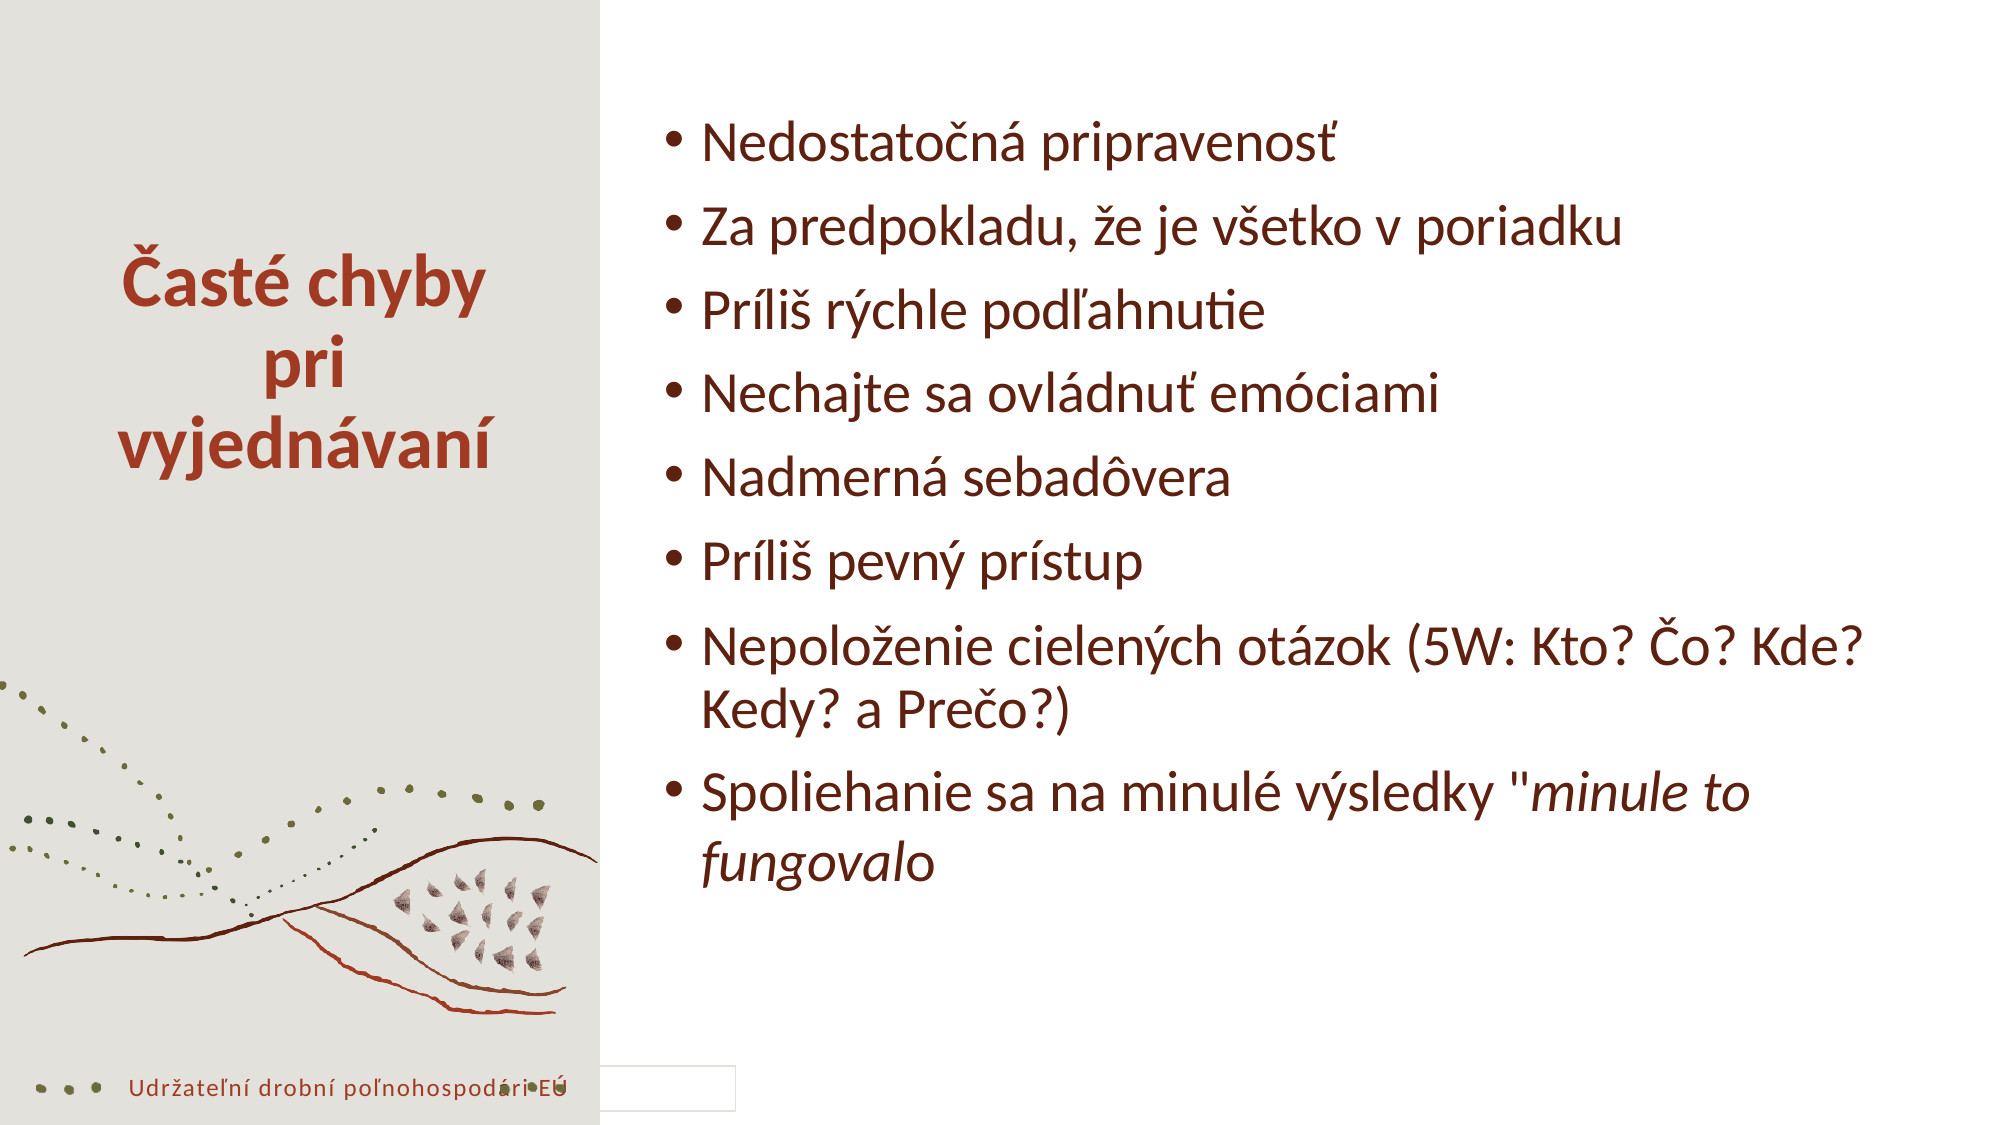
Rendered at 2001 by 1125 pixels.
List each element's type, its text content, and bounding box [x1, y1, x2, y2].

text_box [0, 0, 737, 1125]
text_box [31, 1051, 570, 1125]
text_box Nedostatočná pripravenosť Za predpokladu, že je všetko v poriadku Príliš rýchle podľahnutie Nechajte sa ovládnuť emóciami Nadmerná sebadôvera Príliš pevný prístup Nepoloženie cielených otázok (5W: Kto? Čo? Kde? Kedy? a Prečo?) Spoliehanie sa na minulé výsledky "minule to fungovalo [741, 86, 1897, 893]
